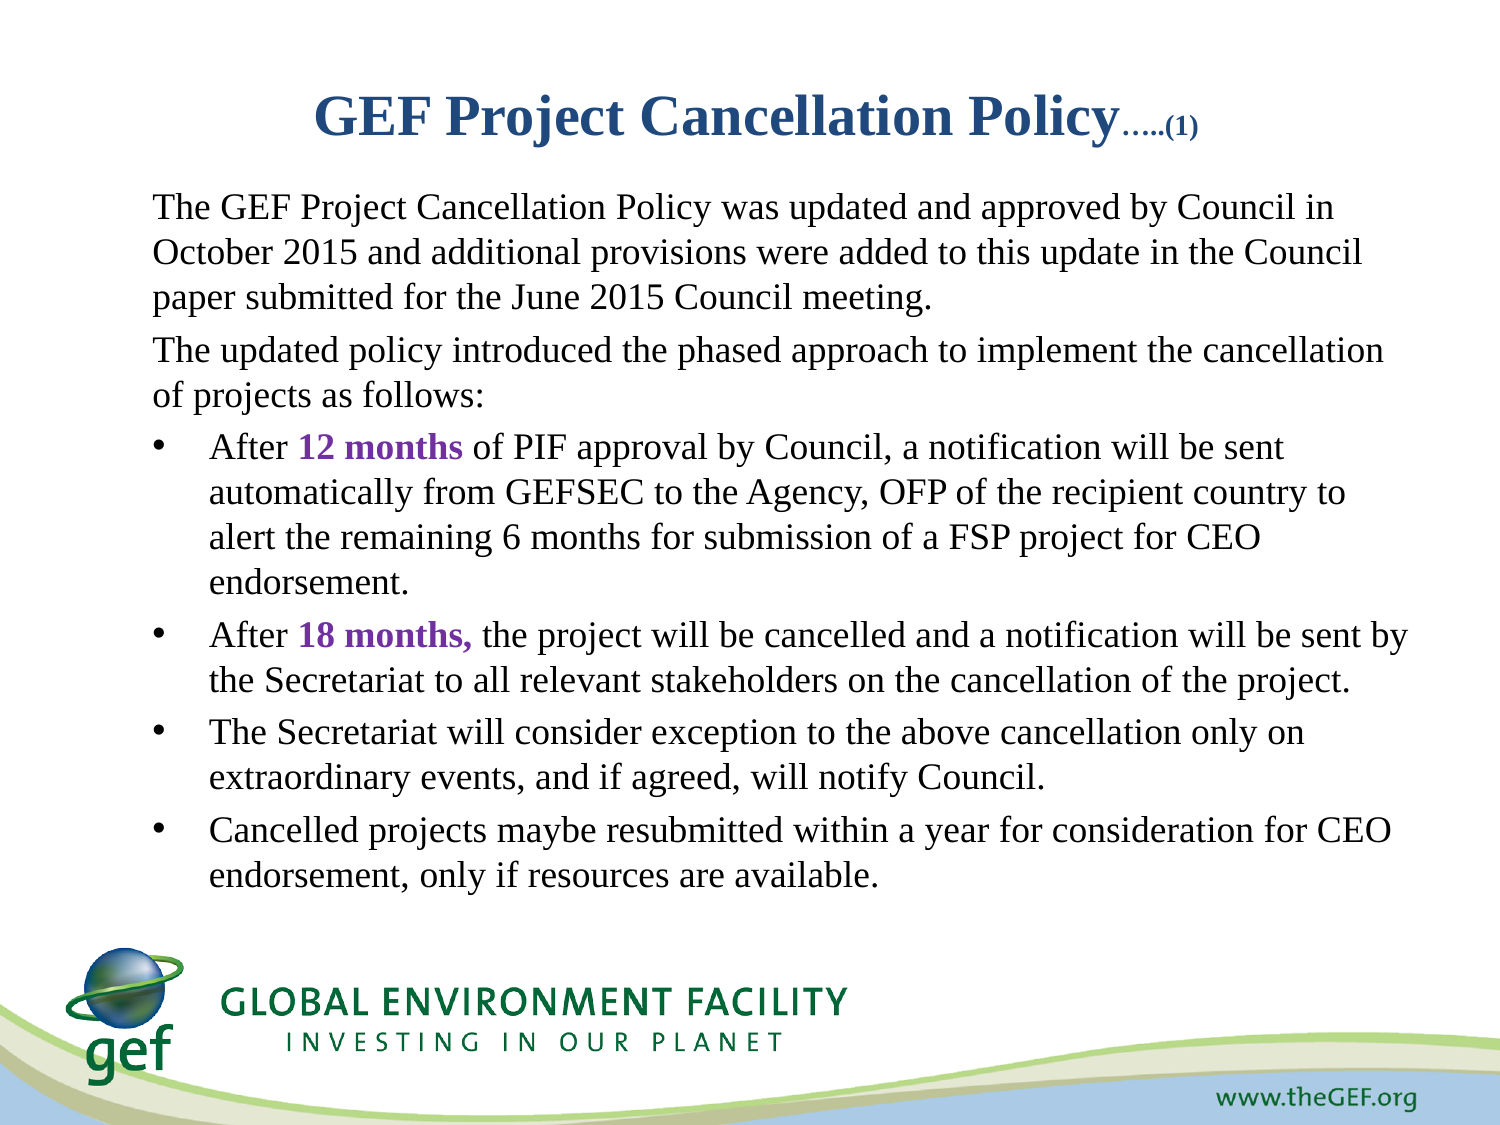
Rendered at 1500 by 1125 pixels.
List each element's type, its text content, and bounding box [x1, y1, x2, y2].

picture [0, 920, 1500, 1125]
title GEF Project Cancellation Policy…..(1) [162, 49, 1351, 174]
list The GEF Project Cancellation Policy was updated and approved by Council in October 2015 and additional provisions were added to this update in the Council paper submitted for the June 2015 Council meeting. The updated policy introduced the phased approach to implement the cancellation of projects as follows: After 12 months of PIF approval by Council, a notification will be sent automatically from GEFSEC to the Agency, OFP of the recipient country to alert the remaining 6 months for submission of a FSP project for CEO endorsement. After 18 months, the project will be cancelled and a notification will be sent by the Secretariat to all relevant stakeholders on the cancellation of the project. The Secretariat will consider exception to the above cancellation only on extraordinary events, and if agreed, will notify Council. Cancelled projects maybe resubmitted within a year for consideration for CEO endorsement, only if resources are available. [137, 174, 1426, 926]
